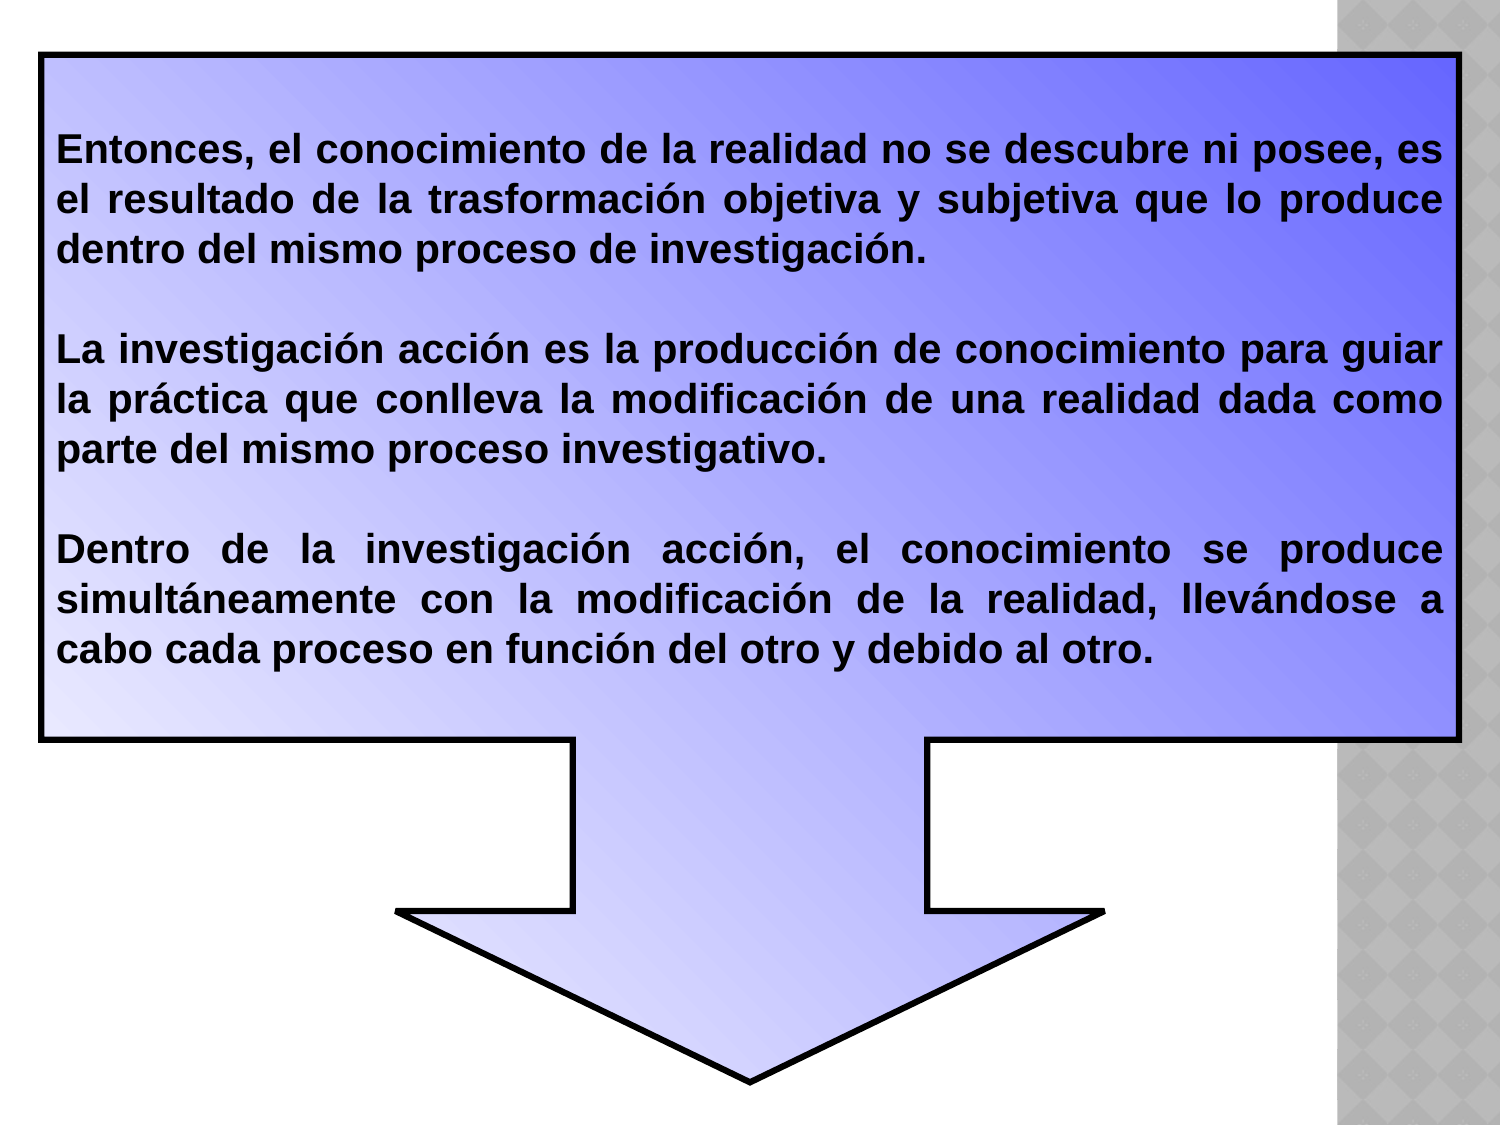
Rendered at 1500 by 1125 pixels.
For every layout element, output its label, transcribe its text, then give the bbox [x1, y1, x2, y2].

text_box Entonces, el conocimiento de la realidad no se descubre ni posee, es el resultado de la trasformación objetiva y subjetiva que lo produce dentro del mismo proceso de investigación. La investigación acción es la producción de conocimiento para guiar la práctica que conlleva la modificación de una realidad dada como parte del mismo proceso investigativo. Dentro de la investigación acción, el conocimiento se produce simultáneamente con la modificación de la realidad, llevándose a cabo cada proceso en función del otro y debido al otro. [41, 54, 1459, 1083]
